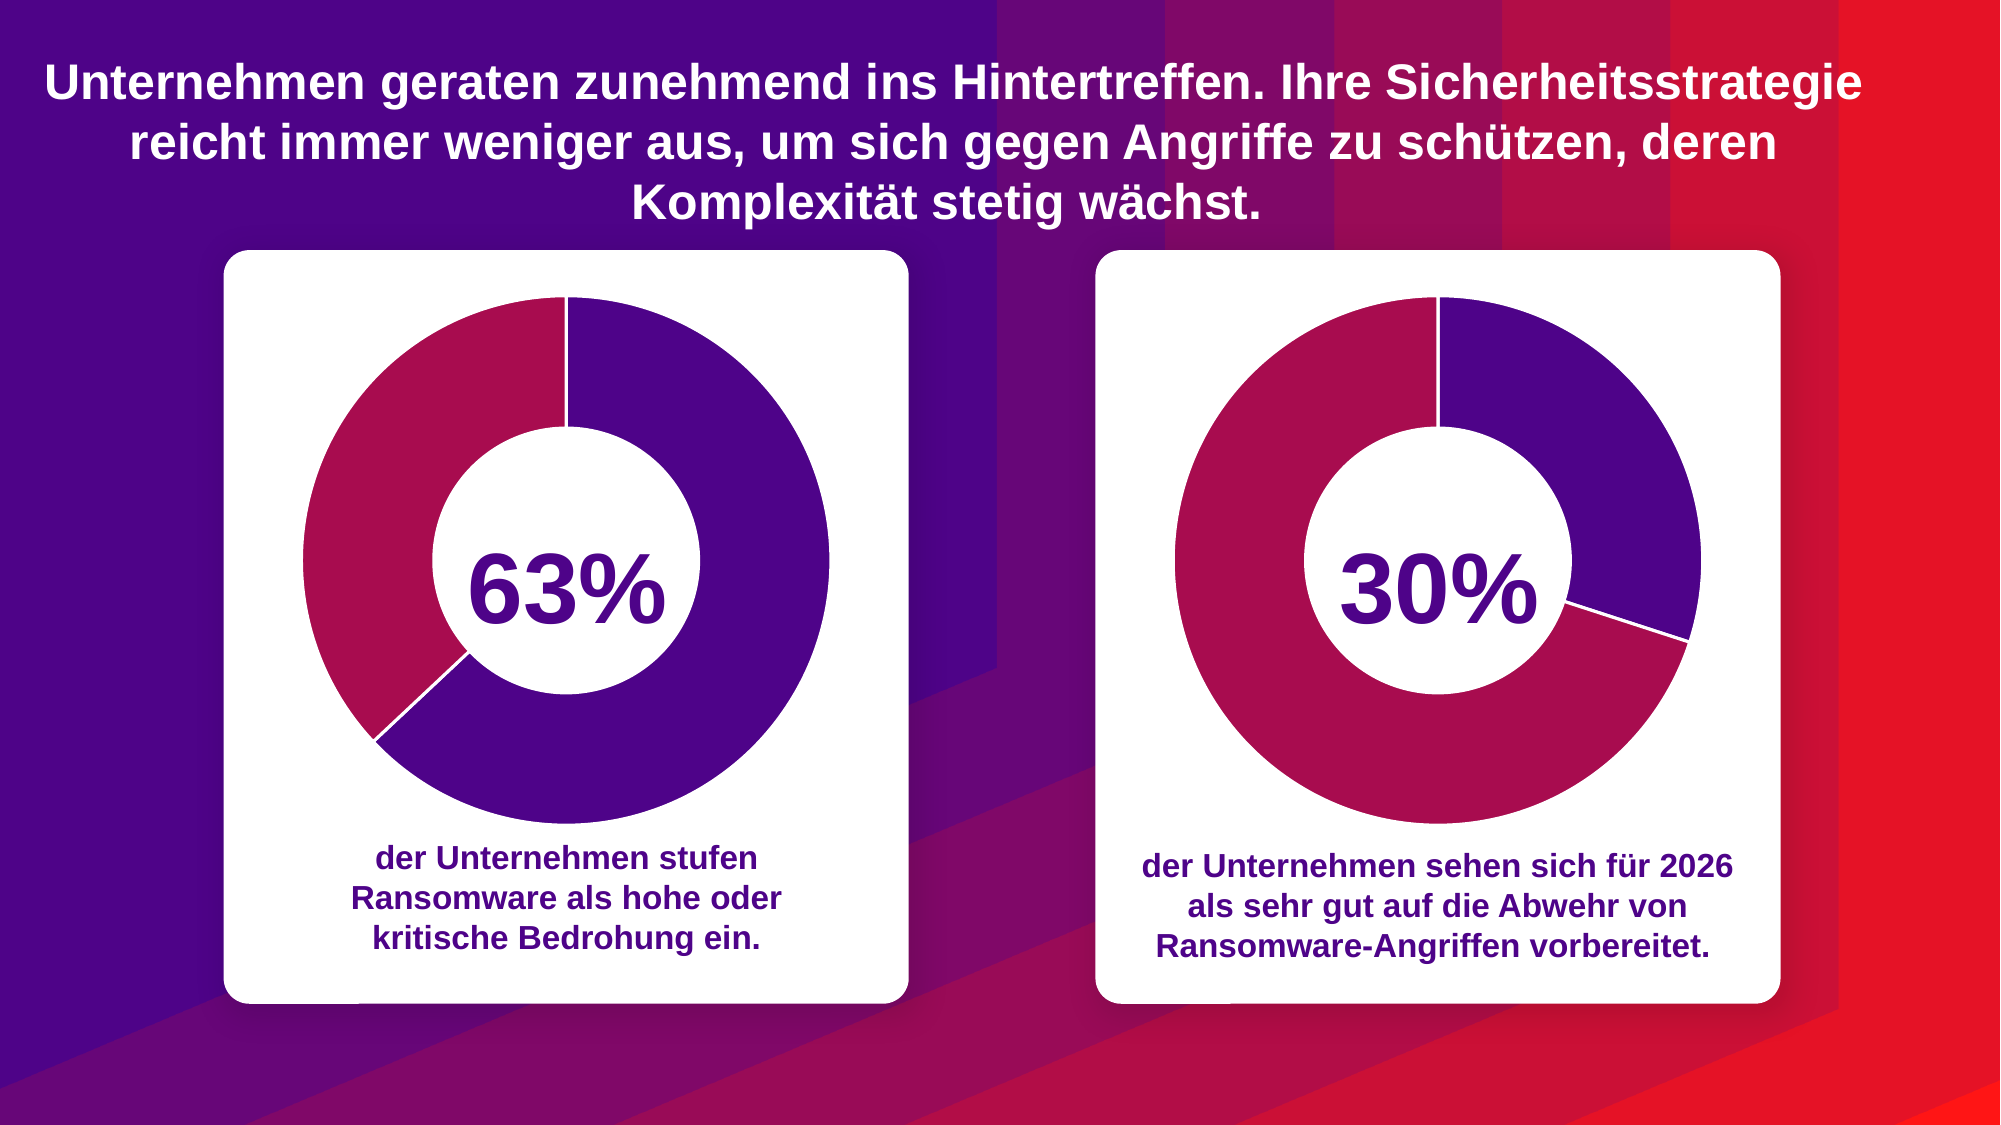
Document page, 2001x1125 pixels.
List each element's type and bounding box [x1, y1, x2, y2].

picture [0, 0, 2000, 1125]
text_box [223, 250, 1781, 1004]
